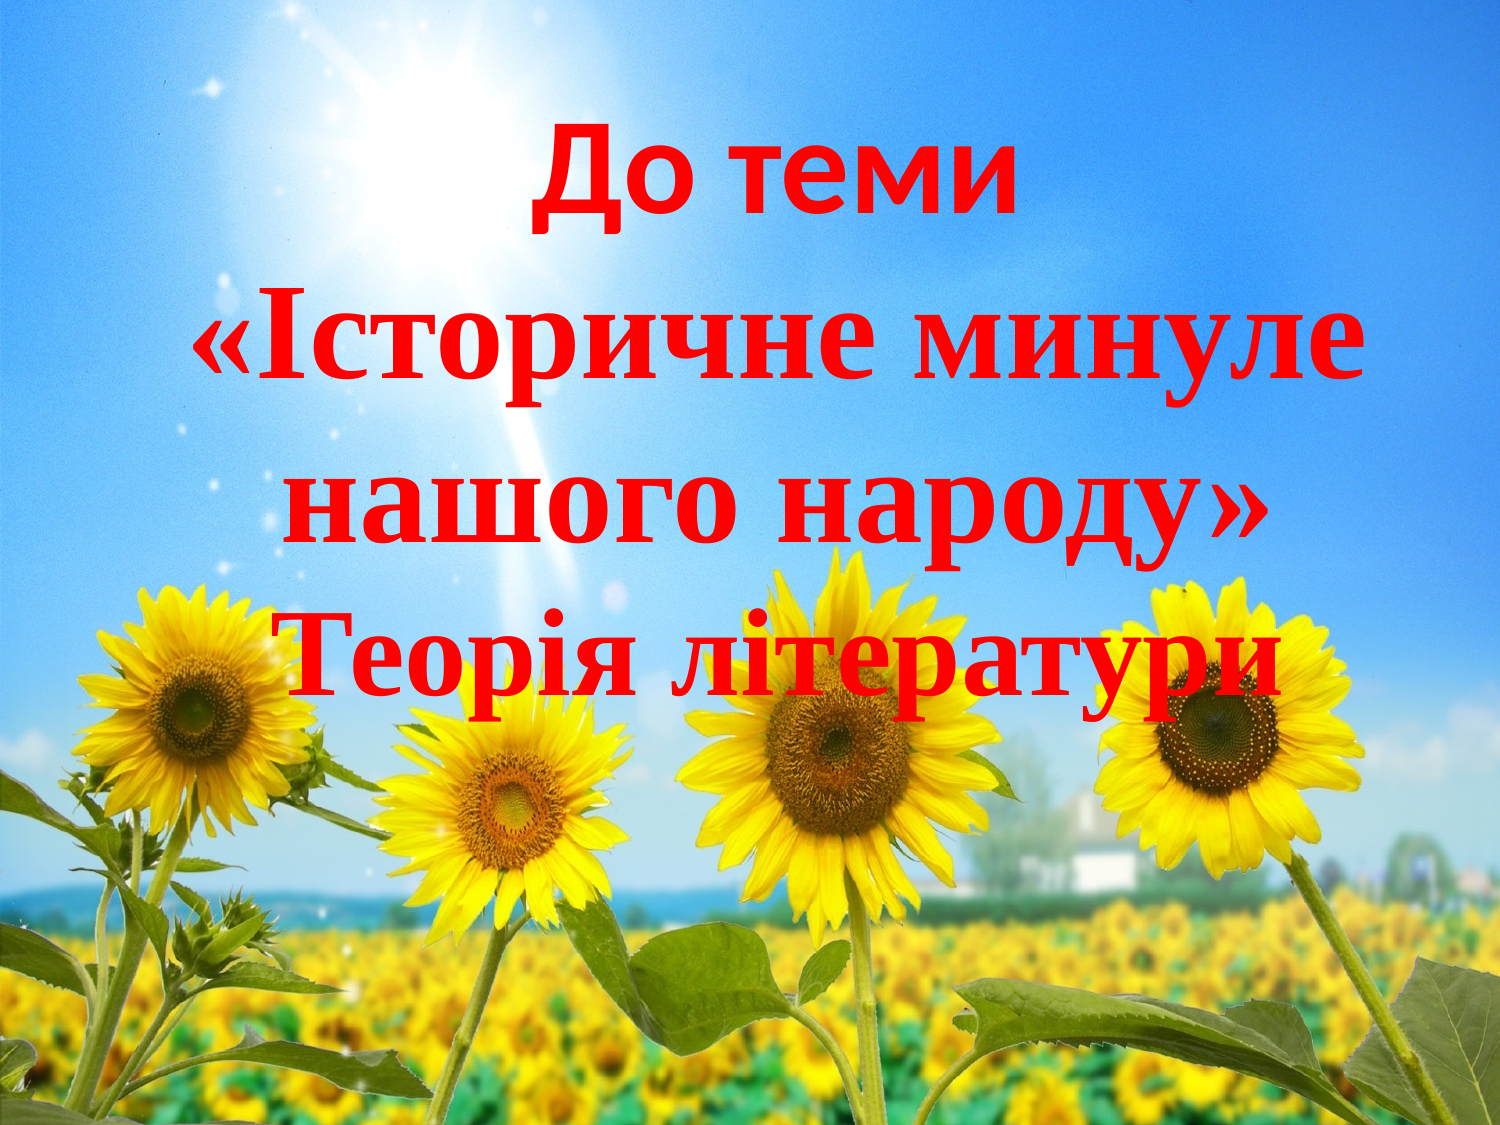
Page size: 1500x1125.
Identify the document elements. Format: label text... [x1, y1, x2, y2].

picture [0, 0, 1500, 1125]
text_box До теми «Історичне минуле нашого народу» Теорія літератури [73, 68, 1483, 838]
